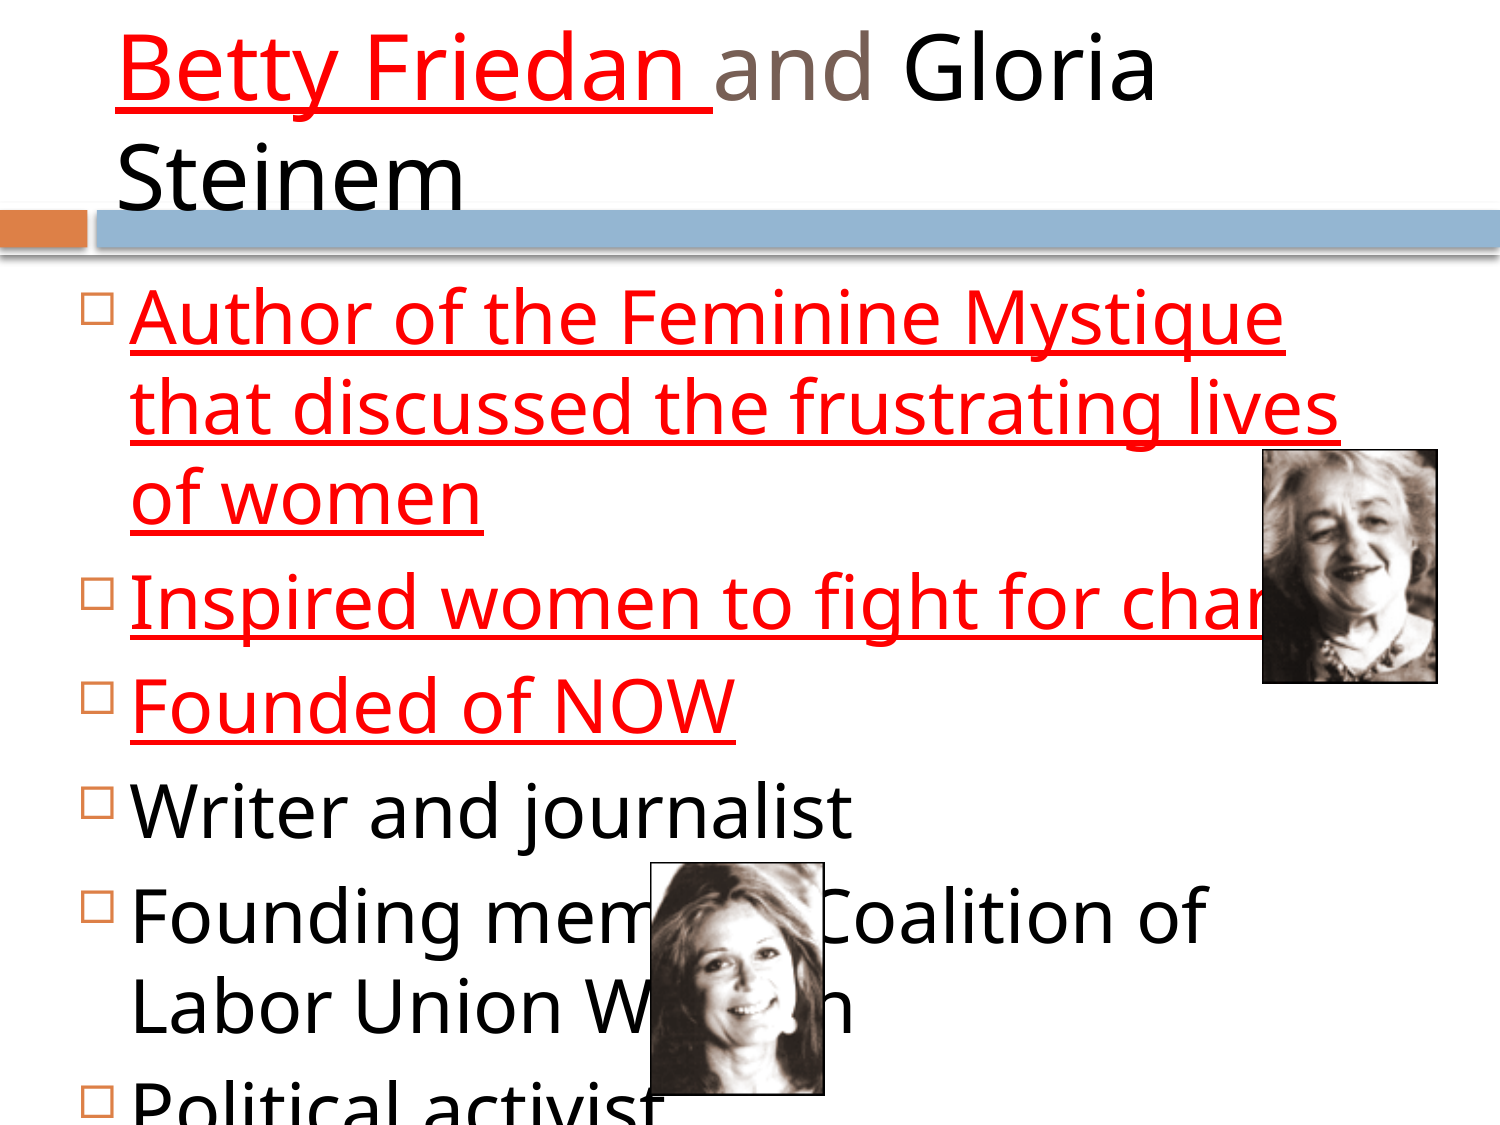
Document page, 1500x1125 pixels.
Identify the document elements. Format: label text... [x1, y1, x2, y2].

picture [1262, 449, 1438, 684]
list Author of the Feminine Mystique that discussed the frustrating lives of women Inspired women to fight for change Founded of NOW Writer and journalist Founding member Coalition of Labor Union Women Political activist [62, 262, 1438, 1000]
picture [649, 862, 826, 1097]
title Betty Friedan and Gloria Steinem [100, 37, 1438, 200]
